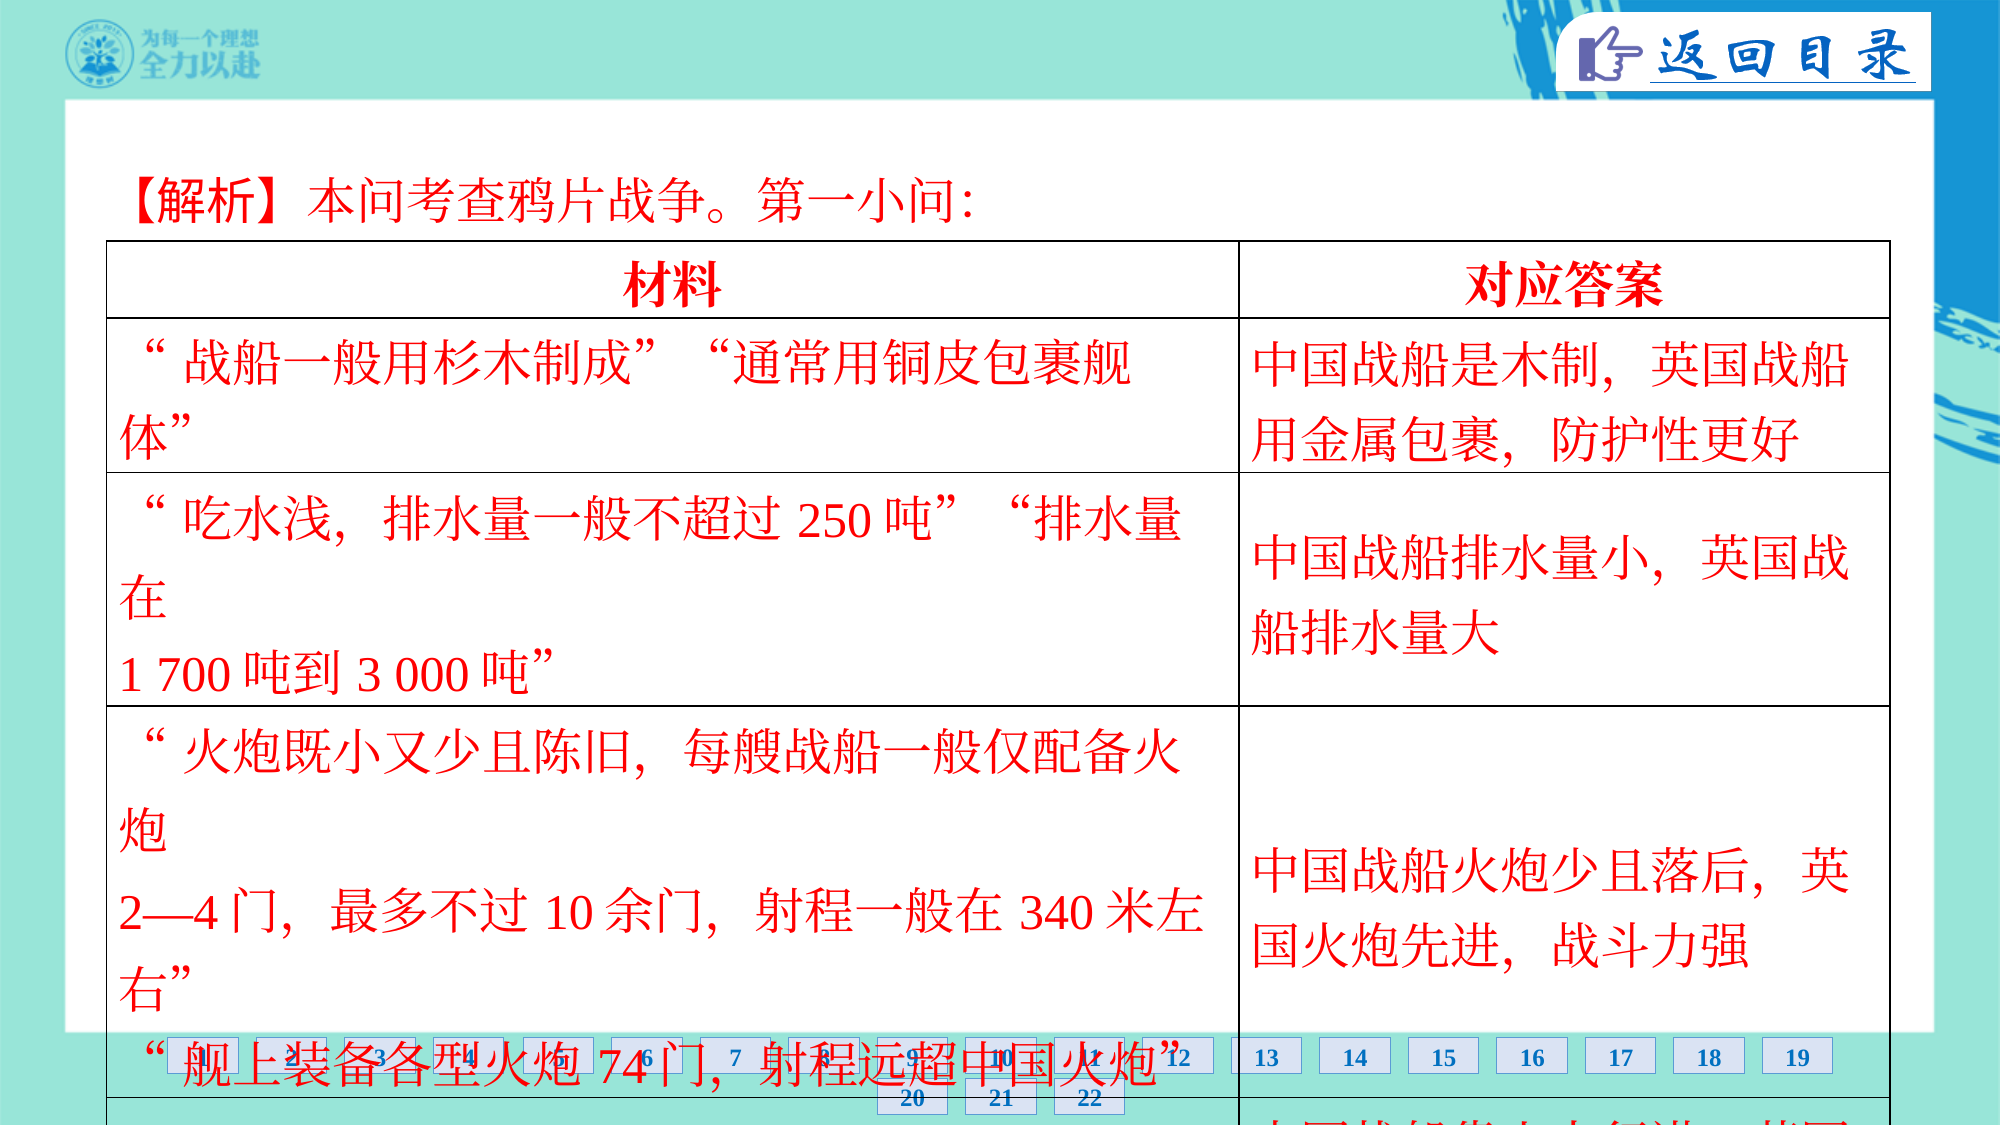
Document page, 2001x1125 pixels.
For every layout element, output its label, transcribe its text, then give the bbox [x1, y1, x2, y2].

table_cell “火炮既小又少且陈旧，每艘战船一般仅配备火炮 2—4门，最多不过10余门，射程一般在340米左右” “舰上装备各型火炮74门，射程远超中国火炮” [107, 707, 1238, 1097]
table_cell “此外，英军还有以蒸汽为动力的战舰” [107, 1098, 1238, 1125]
table_header 对应答案 [1240, 242, 1889, 317]
table_cell “吃水浅，排水量一般不超过250吨”“排水量在 1 700吨到3 000吨” [107, 473, 1238, 705]
table_cell 中国战船火炮少且落后，英 国火炮先进，战斗力强 [1240, 707, 1889, 1097]
table_cell 中国战船排水量小，英国战 船排水量大 [1240, 473, 1889, 705]
picture [0, 0, 2000, 1125]
table_cell 中国战船是木制，英国战船 用金属包裹，防护性更好 [1240, 319, 1889, 472]
table_header 材料 [107, 242, 1238, 317]
text_box 【解析】本问考查鸦片战争。第一小问： [106, 141, 1895, 230]
table_cell “战船一般用杉木制成”“通常用铜皮包裹舰体” [107, 319, 1238, 472]
table_cell 中国战船靠人力行进，英国 战船使用蒸汽机 [1240, 1098, 1889, 1125]
